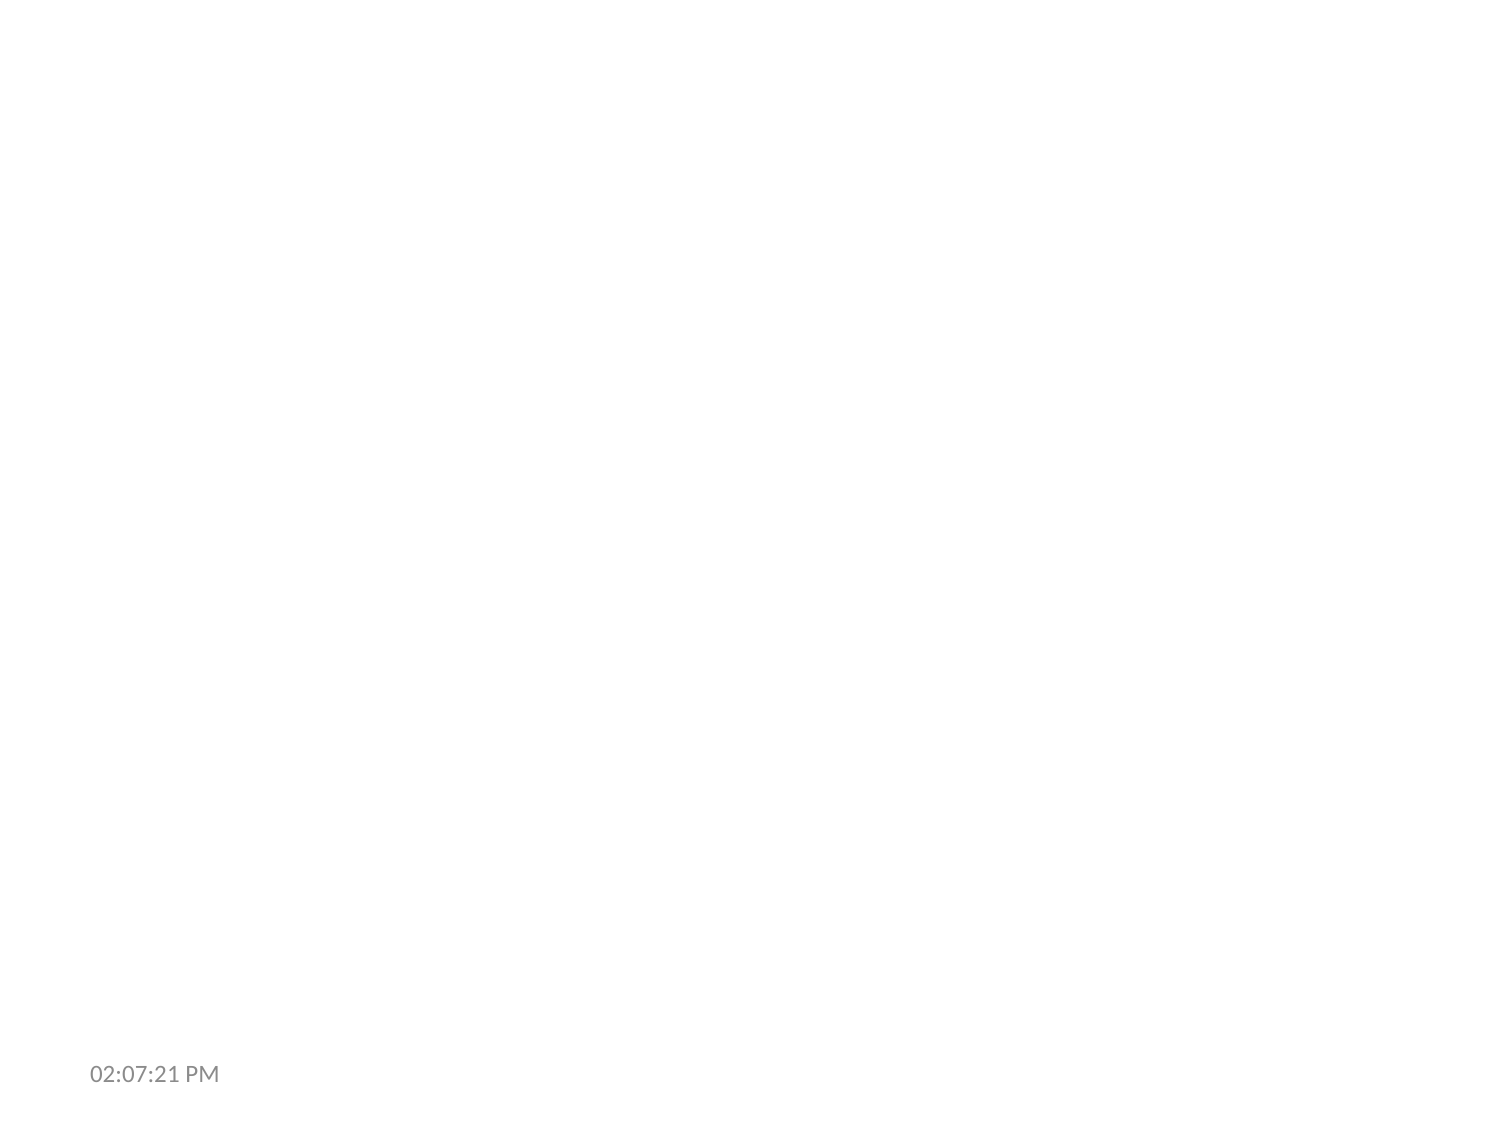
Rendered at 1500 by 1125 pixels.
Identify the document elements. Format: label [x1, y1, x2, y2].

slide_number [75, 1042, 425, 1103]
